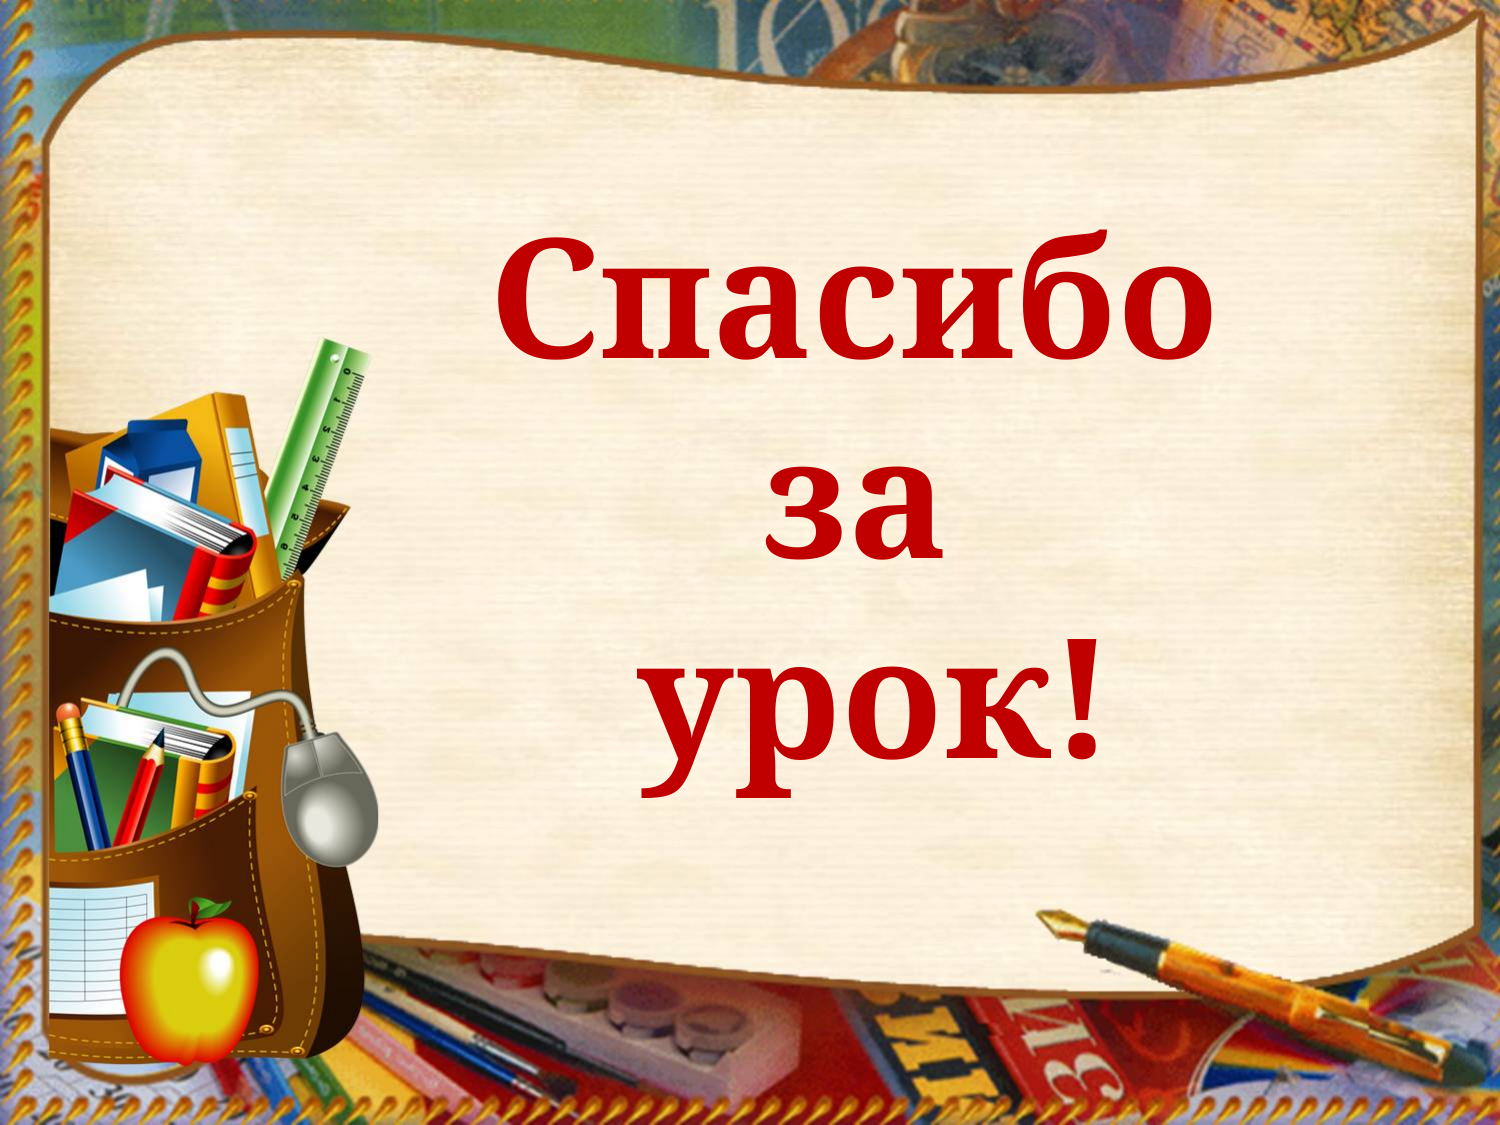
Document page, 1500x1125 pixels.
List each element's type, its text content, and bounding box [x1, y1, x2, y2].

text_box Спасибо за урок! [474, 184, 1279, 800]
picture [0, 0, 1500, 1125]
